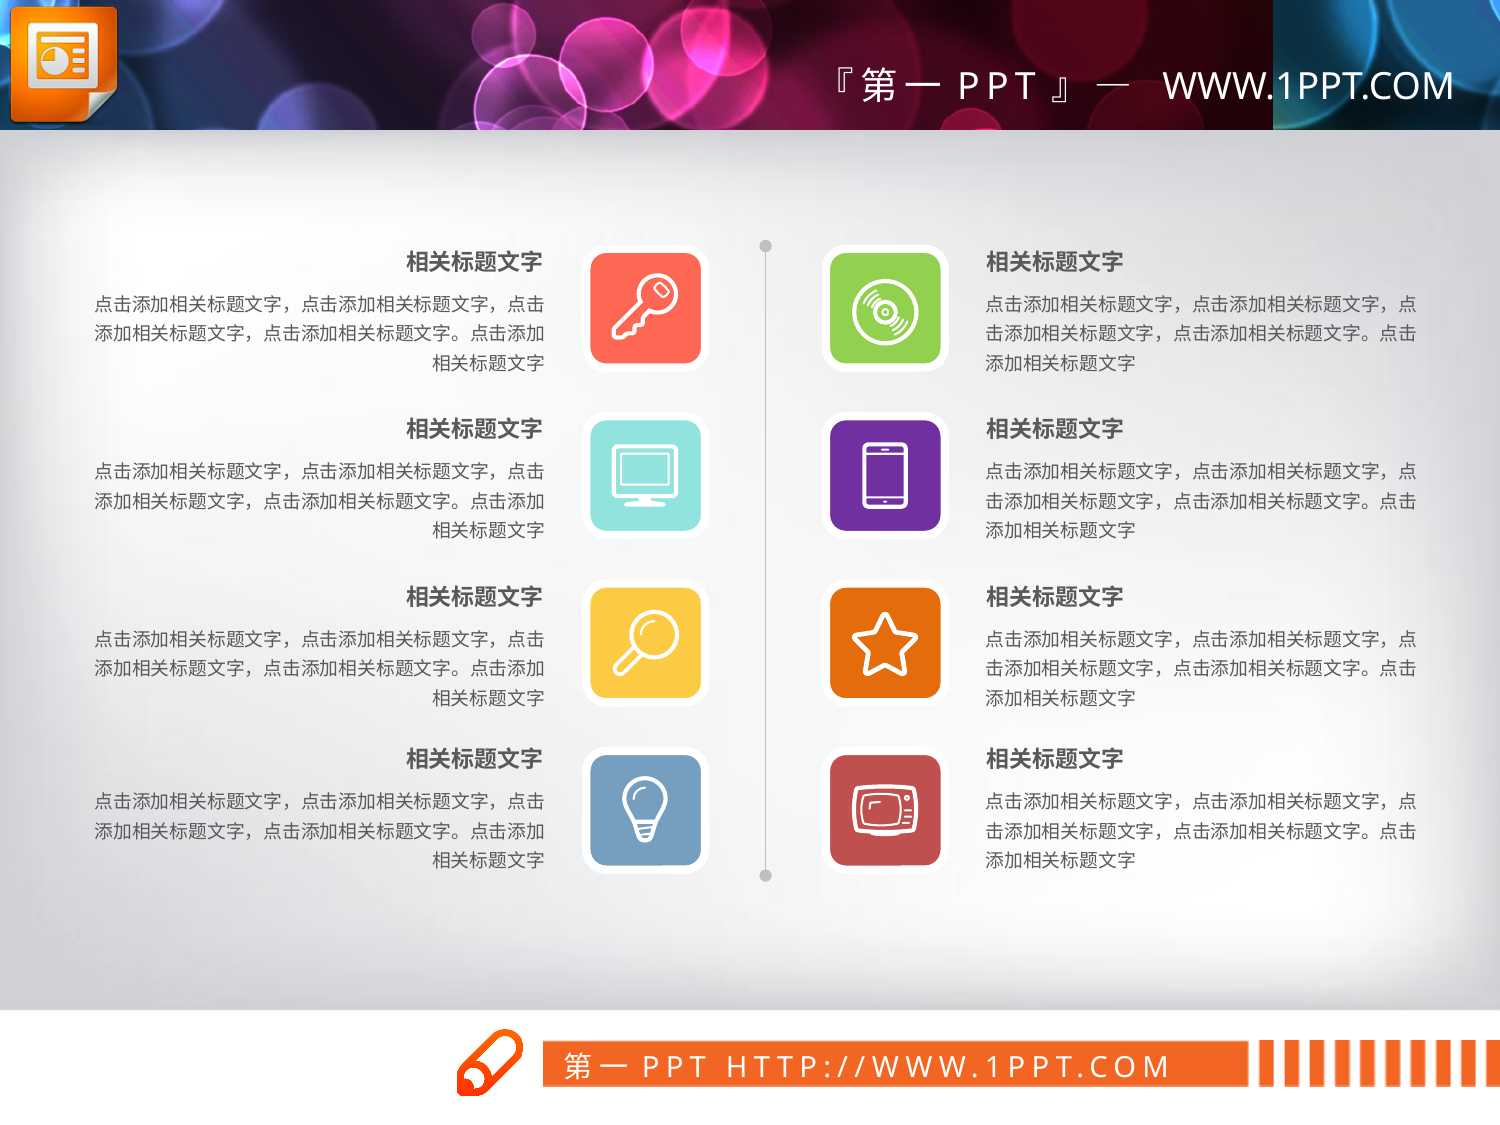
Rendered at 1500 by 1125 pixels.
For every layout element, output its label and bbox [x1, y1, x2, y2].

text_box [825, 583, 945, 703]
picture [543, 1040, 1500, 1087]
text_box [970, 398, 1440, 551]
text_box [586, 583, 706, 703]
text_box [586, 750, 706, 870]
text_box [76, 728, 560, 881]
text_box [825, 750, 945, 870]
text_box [76, 231, 560, 383]
text_box [76, 398, 560, 551]
text_box [825, 415, 945, 536]
picture [0, 0, 1500, 1012]
text_box [825, 248, 945, 368]
text_box [586, 415, 706, 536]
text_box [970, 728, 1440, 881]
text_box [970, 566, 1440, 718]
text_box [586, 248, 706, 368]
text_box [76, 566, 560, 718]
text_box [970, 231, 1440, 383]
